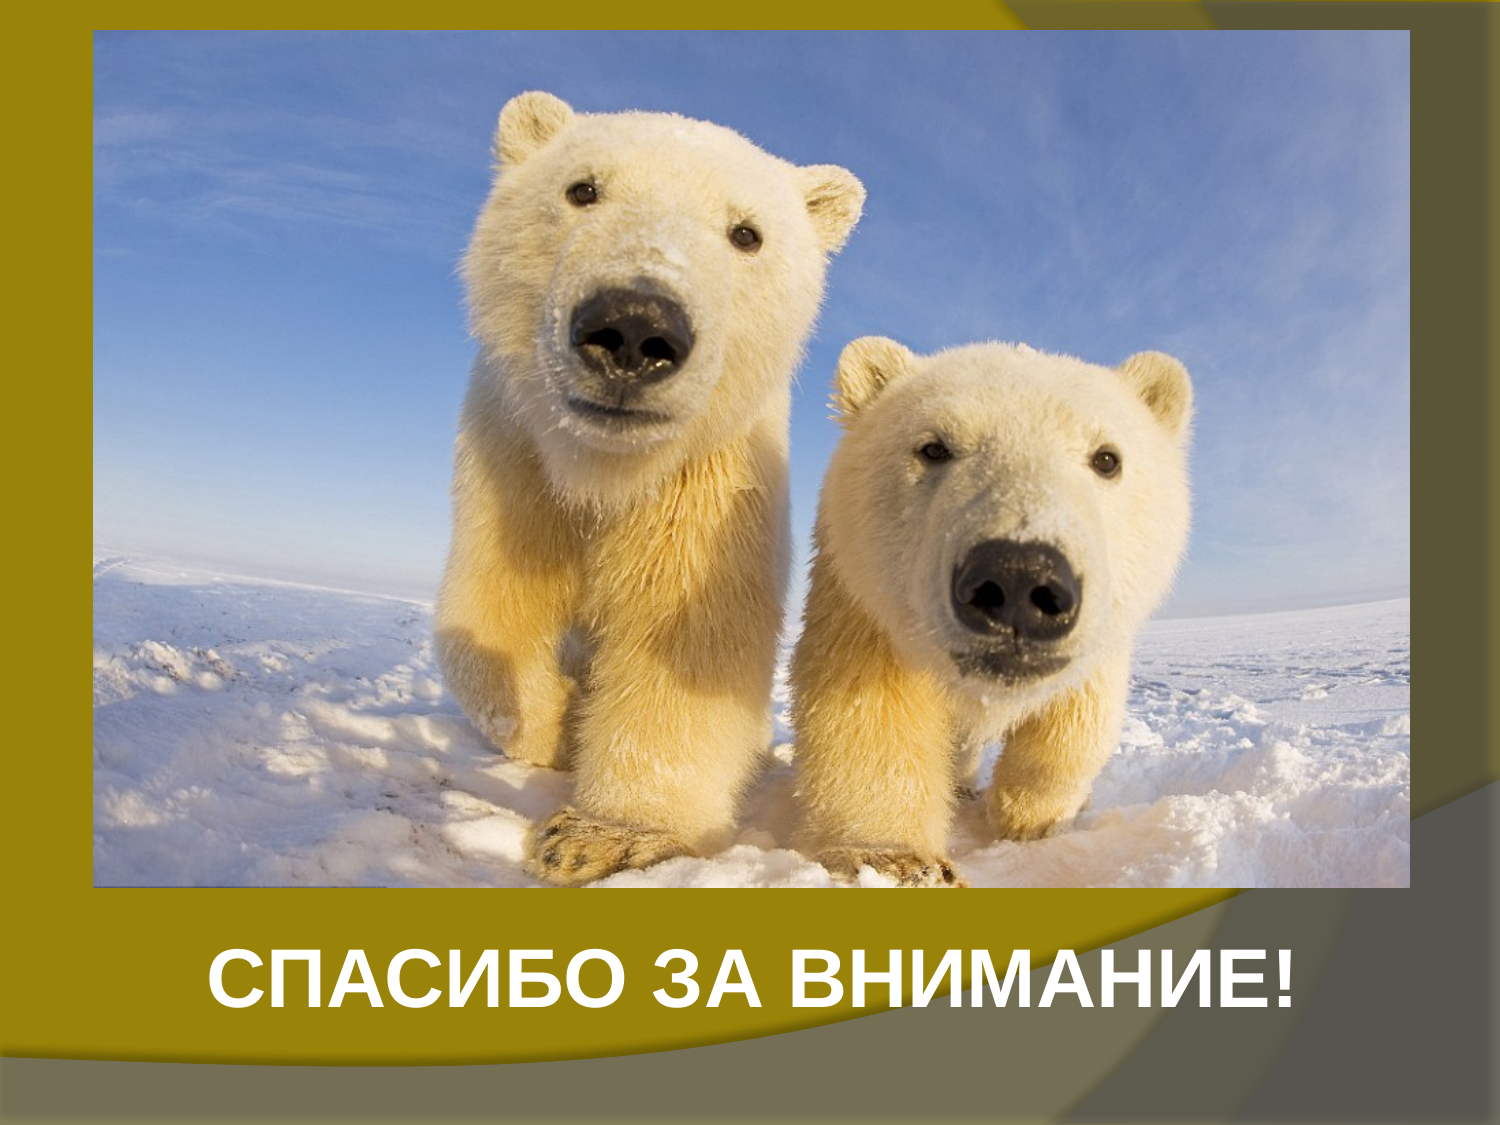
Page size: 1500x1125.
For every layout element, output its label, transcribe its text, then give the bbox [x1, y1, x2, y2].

text_box СПАСИБО ЗА ВНИМАНИЕ! [96, 916, 1410, 1032]
picture [93, 30, 1411, 888]
